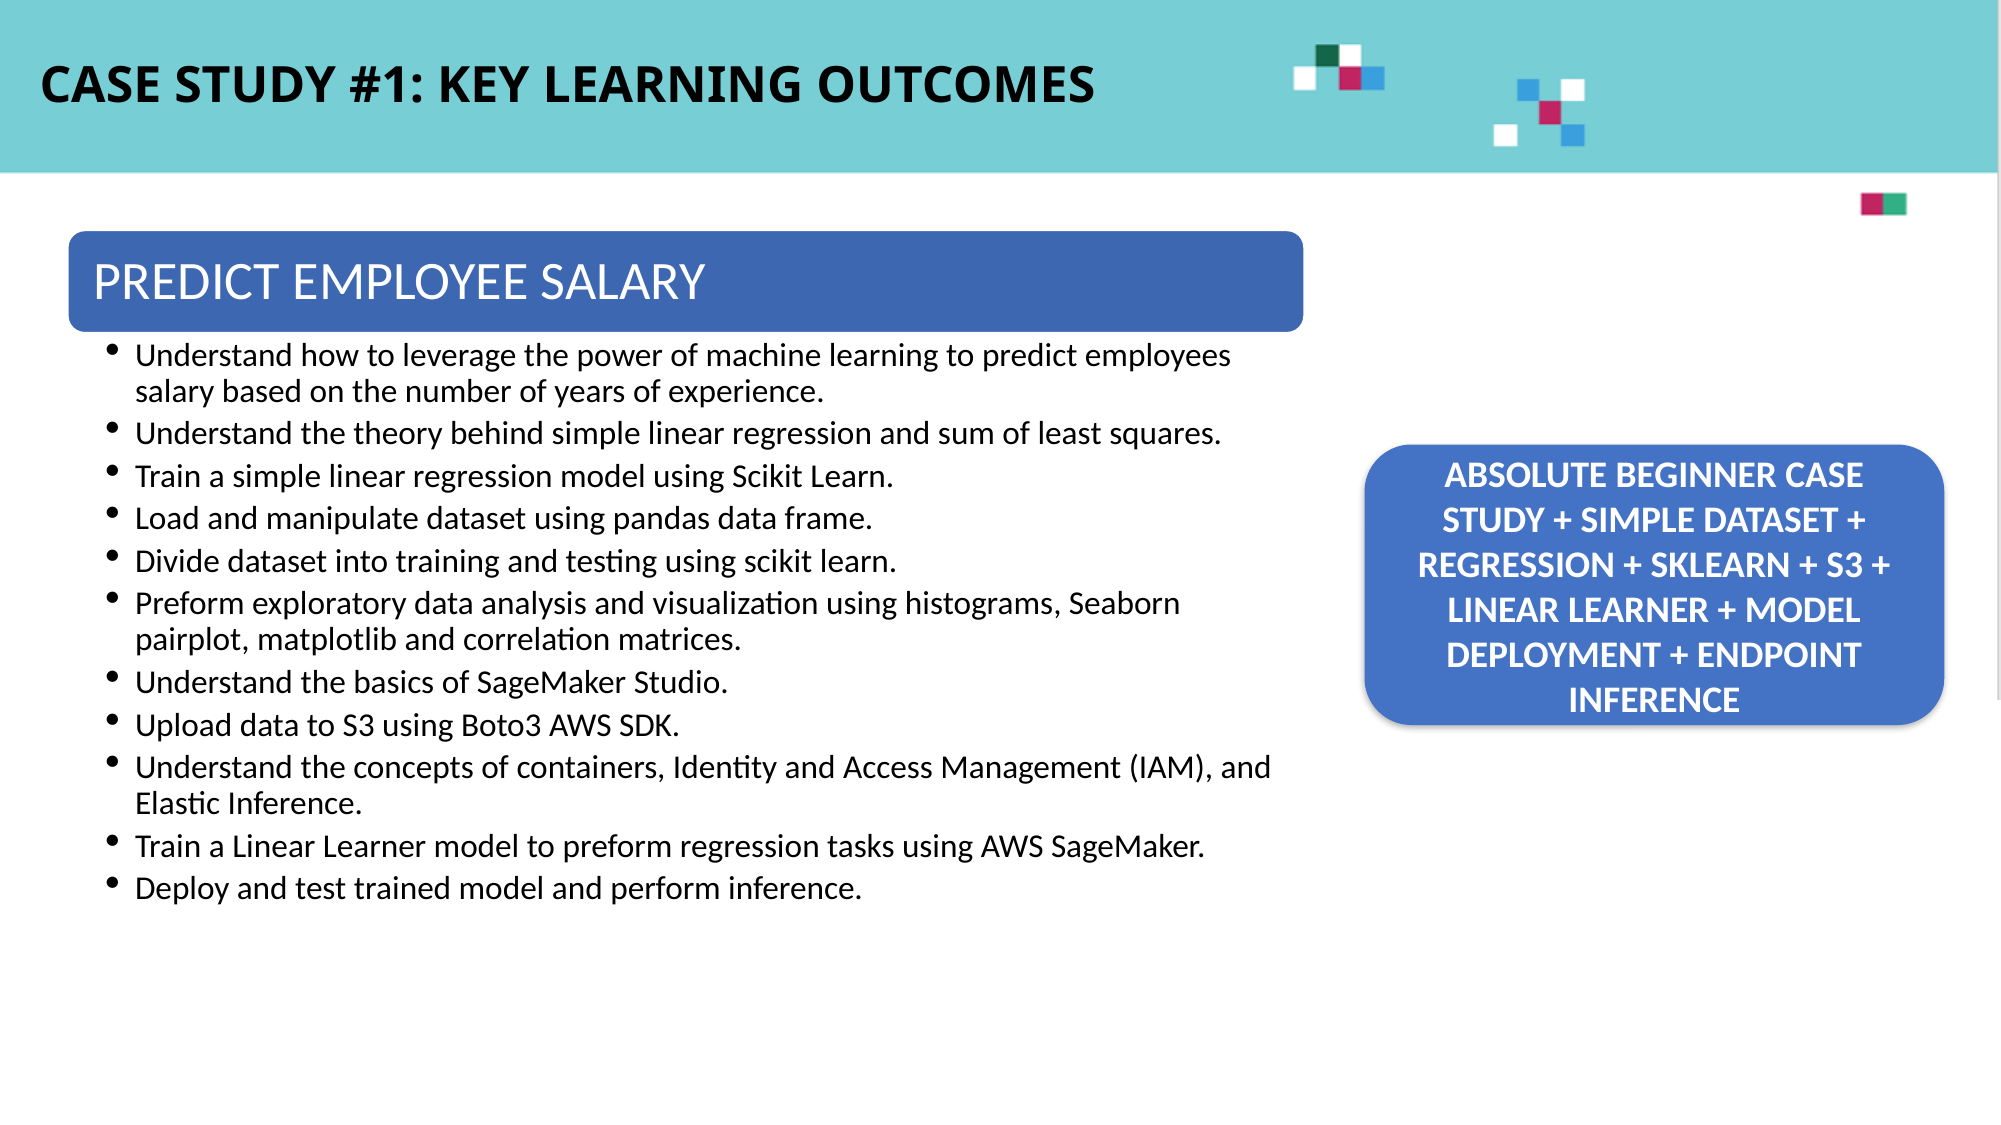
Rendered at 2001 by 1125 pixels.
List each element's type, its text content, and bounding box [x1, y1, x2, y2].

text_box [67, 199, 1305, 1020]
picture [0, 0, 2001, 700]
text_box ABSOLUTE BEGINNER CASE STUDY + SIMPLE DATASET + REGRESSION + SKLEARN + S3 + LINEAR LEARNER + MODEL DEPLOYMENT + ENDPOINT INFERENCE [1368, 700, 1941, 727]
